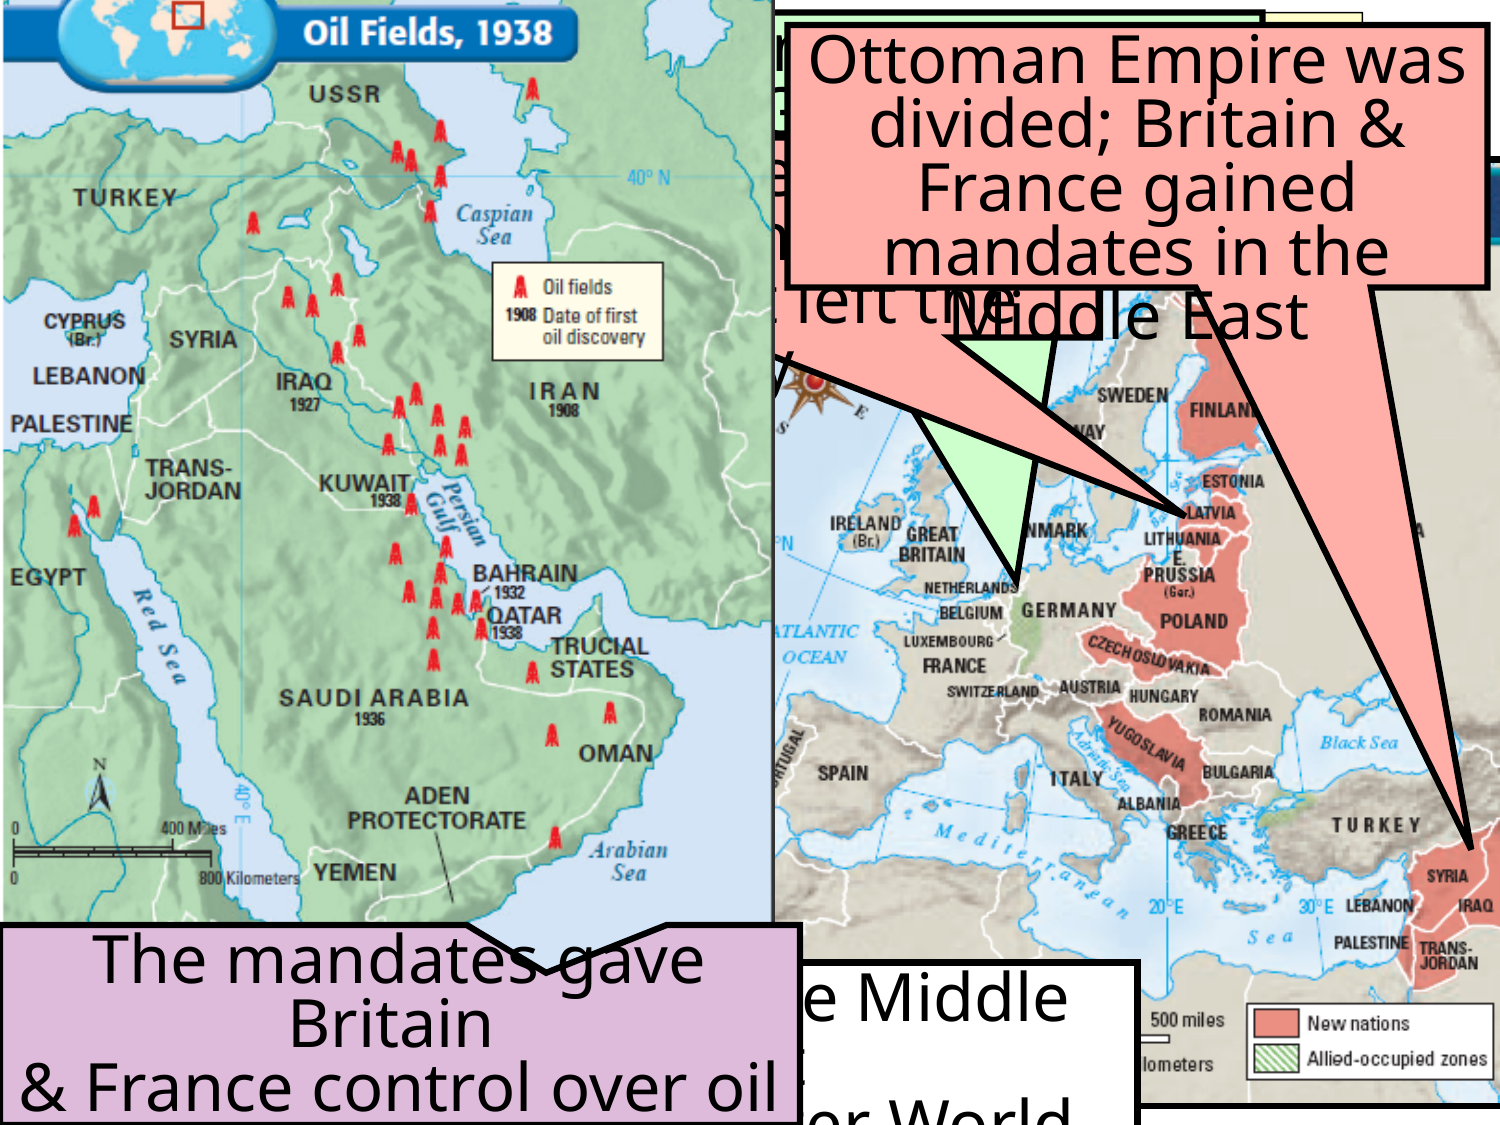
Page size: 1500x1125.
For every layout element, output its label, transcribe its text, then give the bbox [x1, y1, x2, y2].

text_box The mandates gave Britain & France control over oil resources in the Middle East [0, 1114, 801, 1125]
picture [0, 0, 1500, 1104]
text_box Land was taken from Germany to create Poland; The German-French border was demilitarized to avoid a future invasion [783, 12, 1263, 137]
text_box Ottoman Empire was divided; Britain & France gained mandates in the Middle East [787, 24, 1488, 157]
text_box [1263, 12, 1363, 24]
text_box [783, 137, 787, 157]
text_box Europe & the Middle East Before & After World War I [801, 1115, 1138, 1125]
